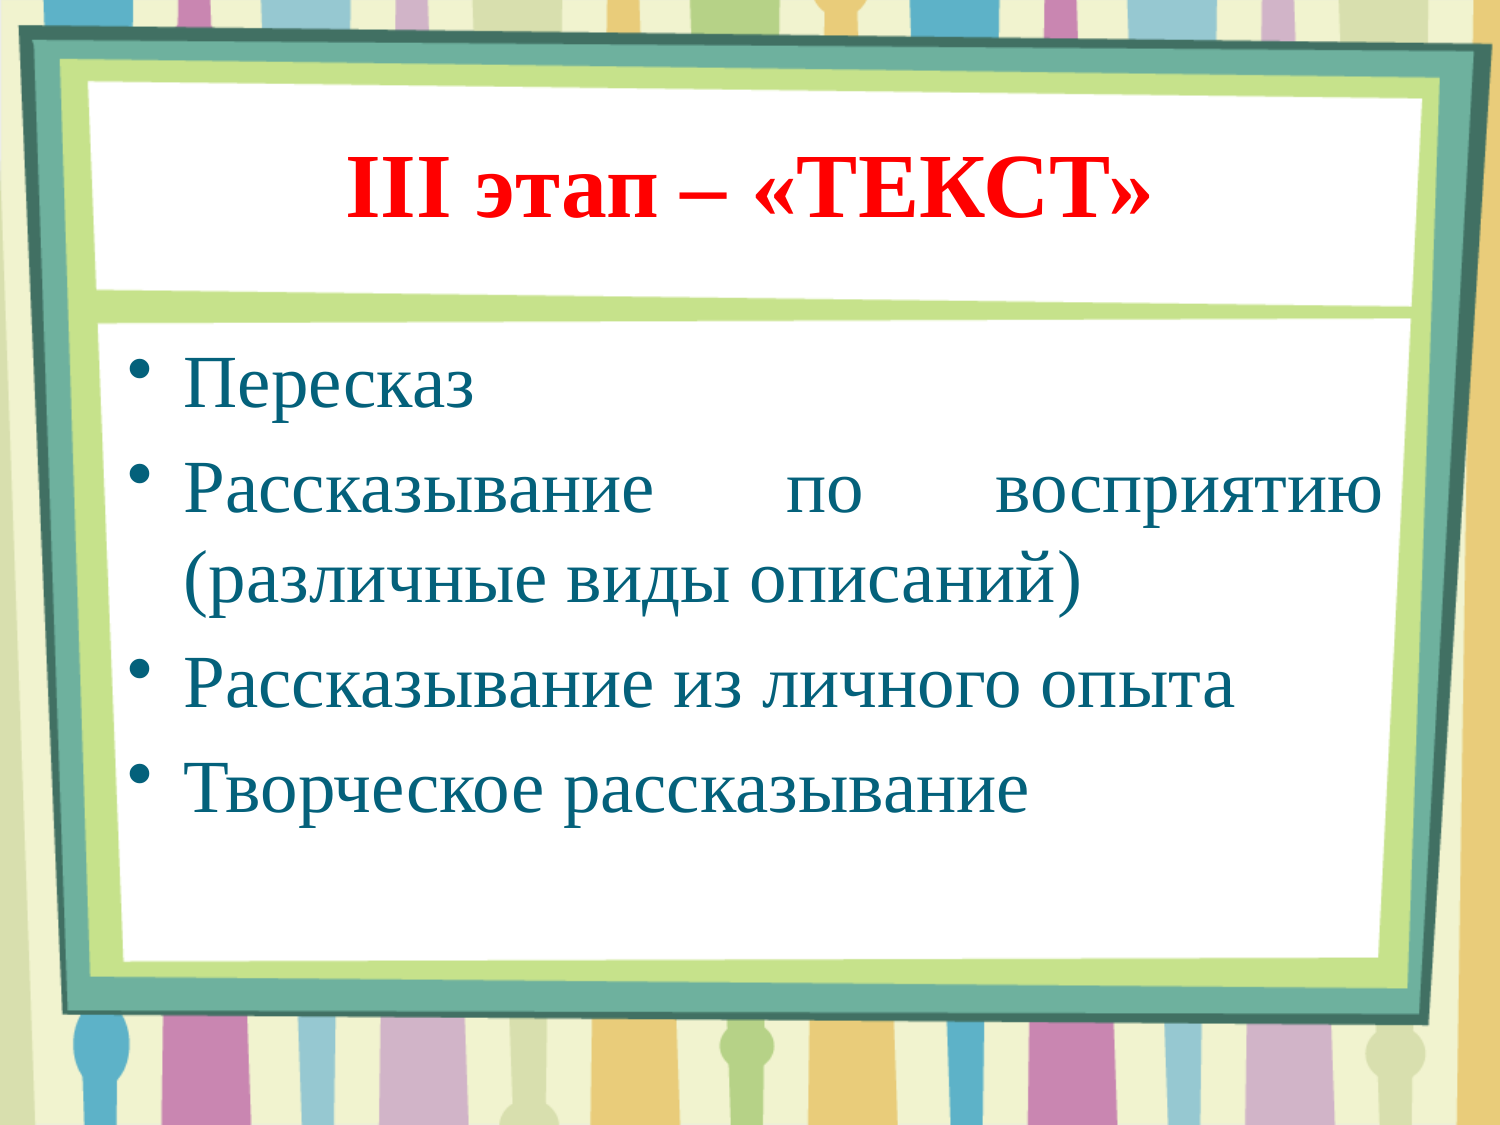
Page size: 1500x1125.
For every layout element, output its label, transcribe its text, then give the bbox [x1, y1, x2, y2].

picture [0, 0, 1500, 1125]
list Пересказ Рассказывание по восприятию (различные виды описаний) Рассказывание из личного опыта Творческое рассказывание [112, 324, 1401, 1006]
title III этап – «ТЕКСТ» [74, 87, 1426, 276]
